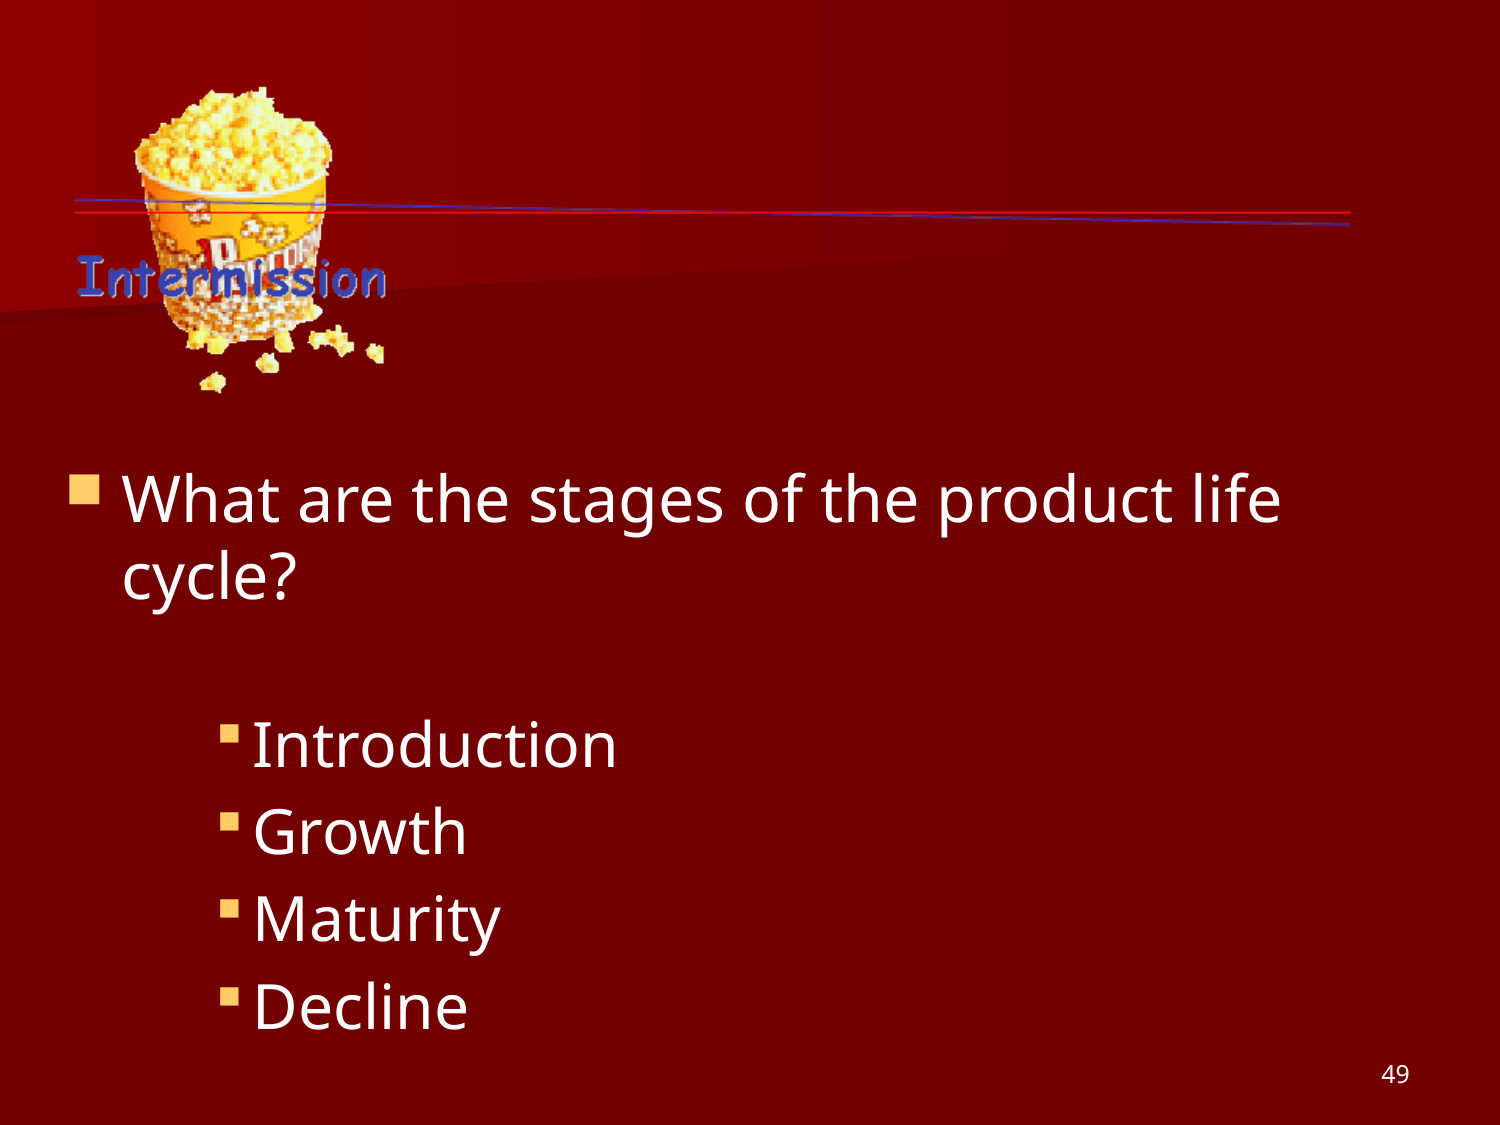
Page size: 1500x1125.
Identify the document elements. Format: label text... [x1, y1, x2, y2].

picture [62, 74, 1352, 451]
slide_number 49 [1074, 1024, 1426, 1101]
list What are the stages of the product life cycle? Introduction Growth Maturity Decline [49, 449, 1463, 995]
